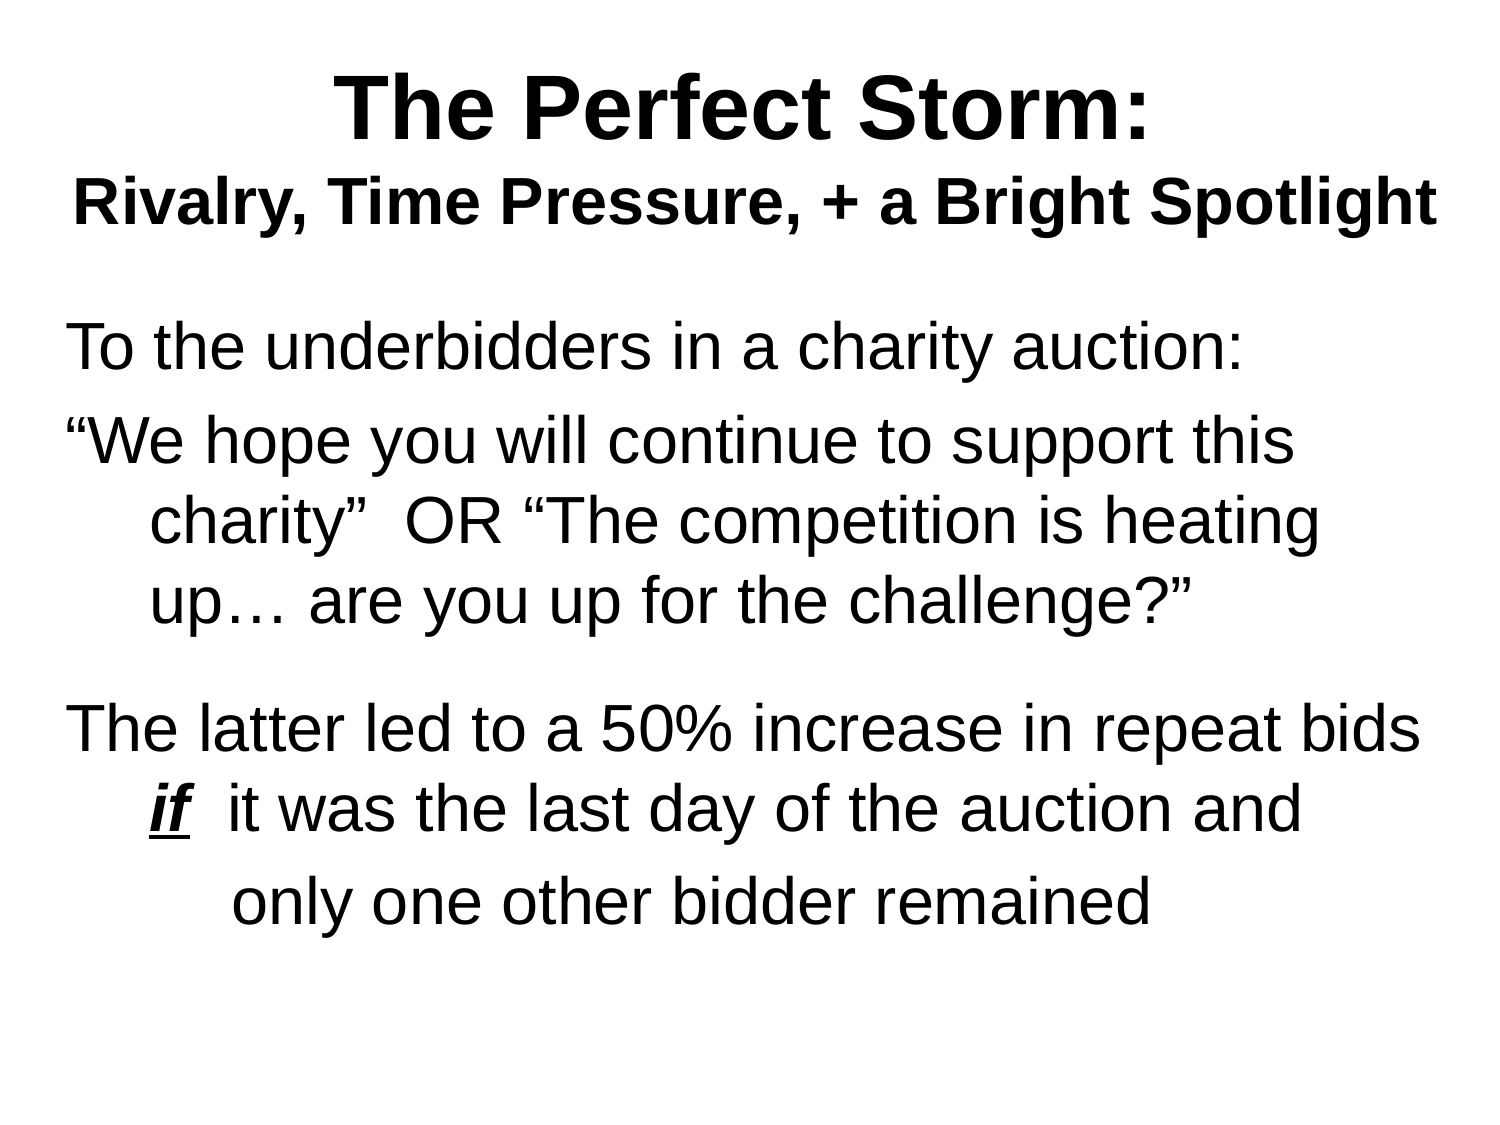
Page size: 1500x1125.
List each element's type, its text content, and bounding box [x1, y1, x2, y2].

list To the underbidders in a charity auction: “We hope you will continue to support this charity” OR “The competition is heating up… are you up for the challenge?” The latter led to a 50% increase in repeat bids if it was the last day of the auction and only one other bidder remained [49, 262, 1451, 1038]
title The Perfect Storm: Rivalry, Time Pressure, + a Bright Spotlight [37, 44, 1476, 351]
